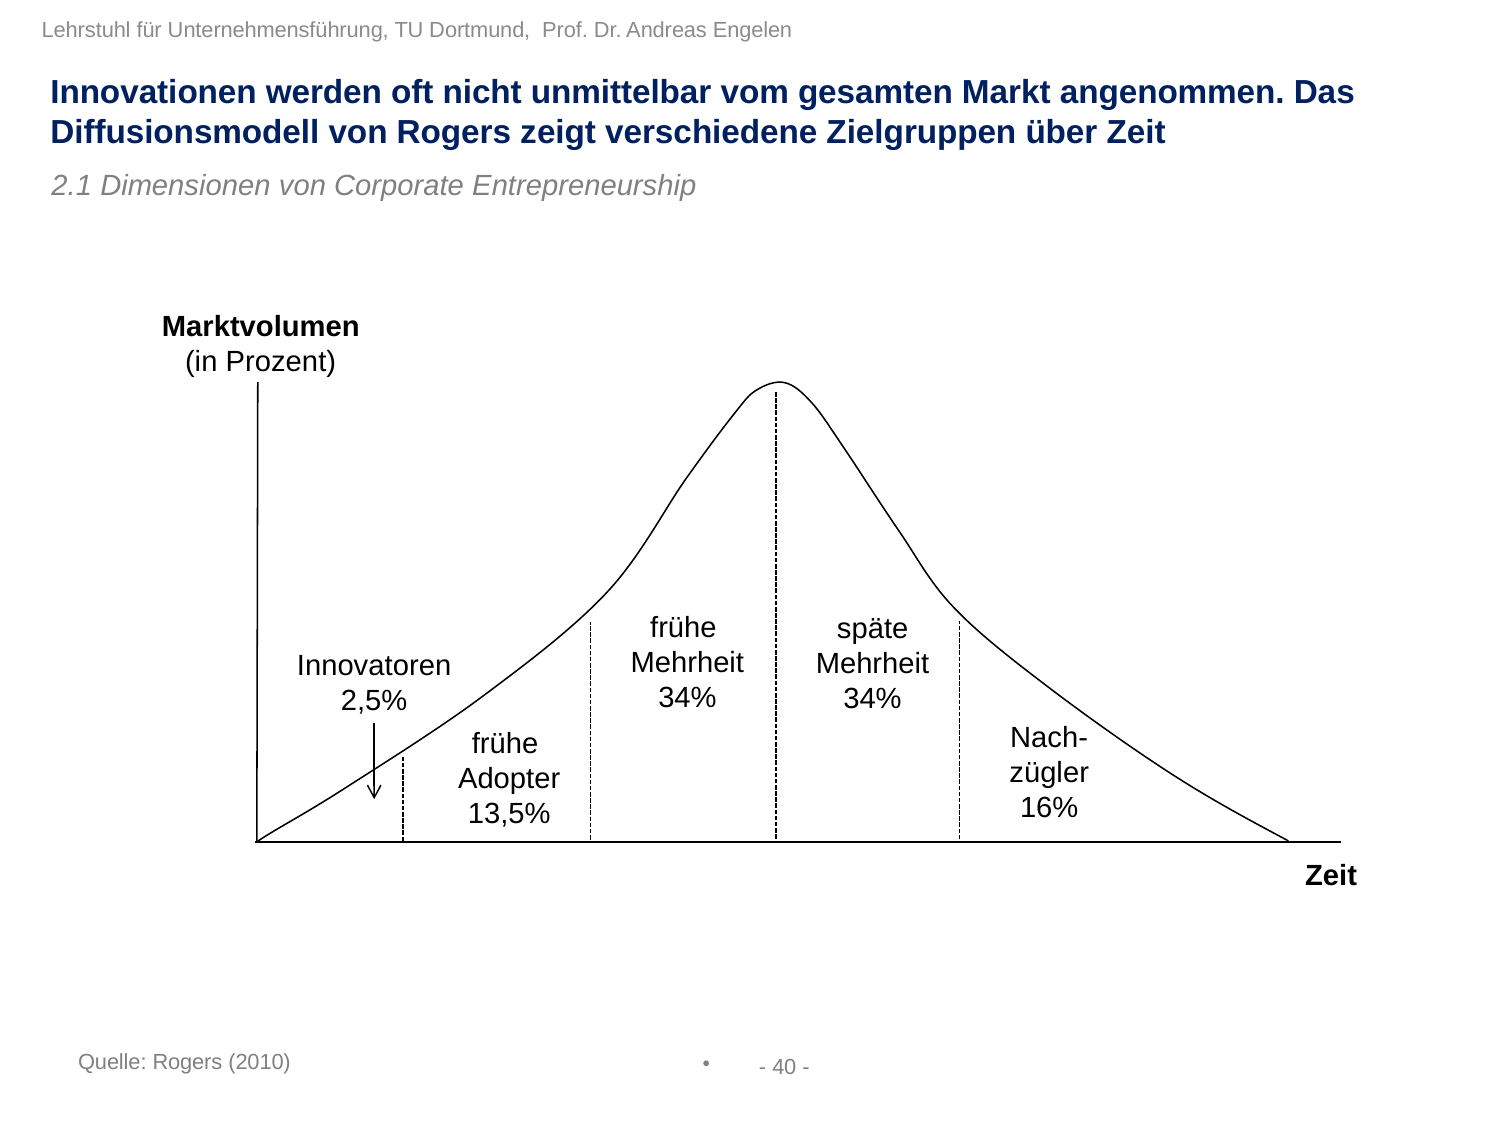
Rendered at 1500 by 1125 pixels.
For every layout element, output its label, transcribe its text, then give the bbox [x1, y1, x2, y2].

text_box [768, 762, 788, 799]
text_box Innovationen werden oft nicht unmittelbar vom gesamten Markt angenommen. Das Diffusionsmodell von Rogers zeigt verschiedene Zielgruppen über Zeit [35, 63, 1433, 158]
text_box [263, 380, 1290, 841]
text_box Quelle: Rogers (2010) [63, 1039, 307, 1081]
text_box Innovatoren 2,5% [281, 638, 467, 724]
text_box 2.1 Dimensionen von Corporate Entrepreneurship [36, 159, 713, 209]
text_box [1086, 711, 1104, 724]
slide_number - 40 - [599, 1045, 913, 1093]
text_box Marktvolumen (in Prozent) [127, 299, 394, 385]
text_box Zeit [1290, 849, 1381, 899]
